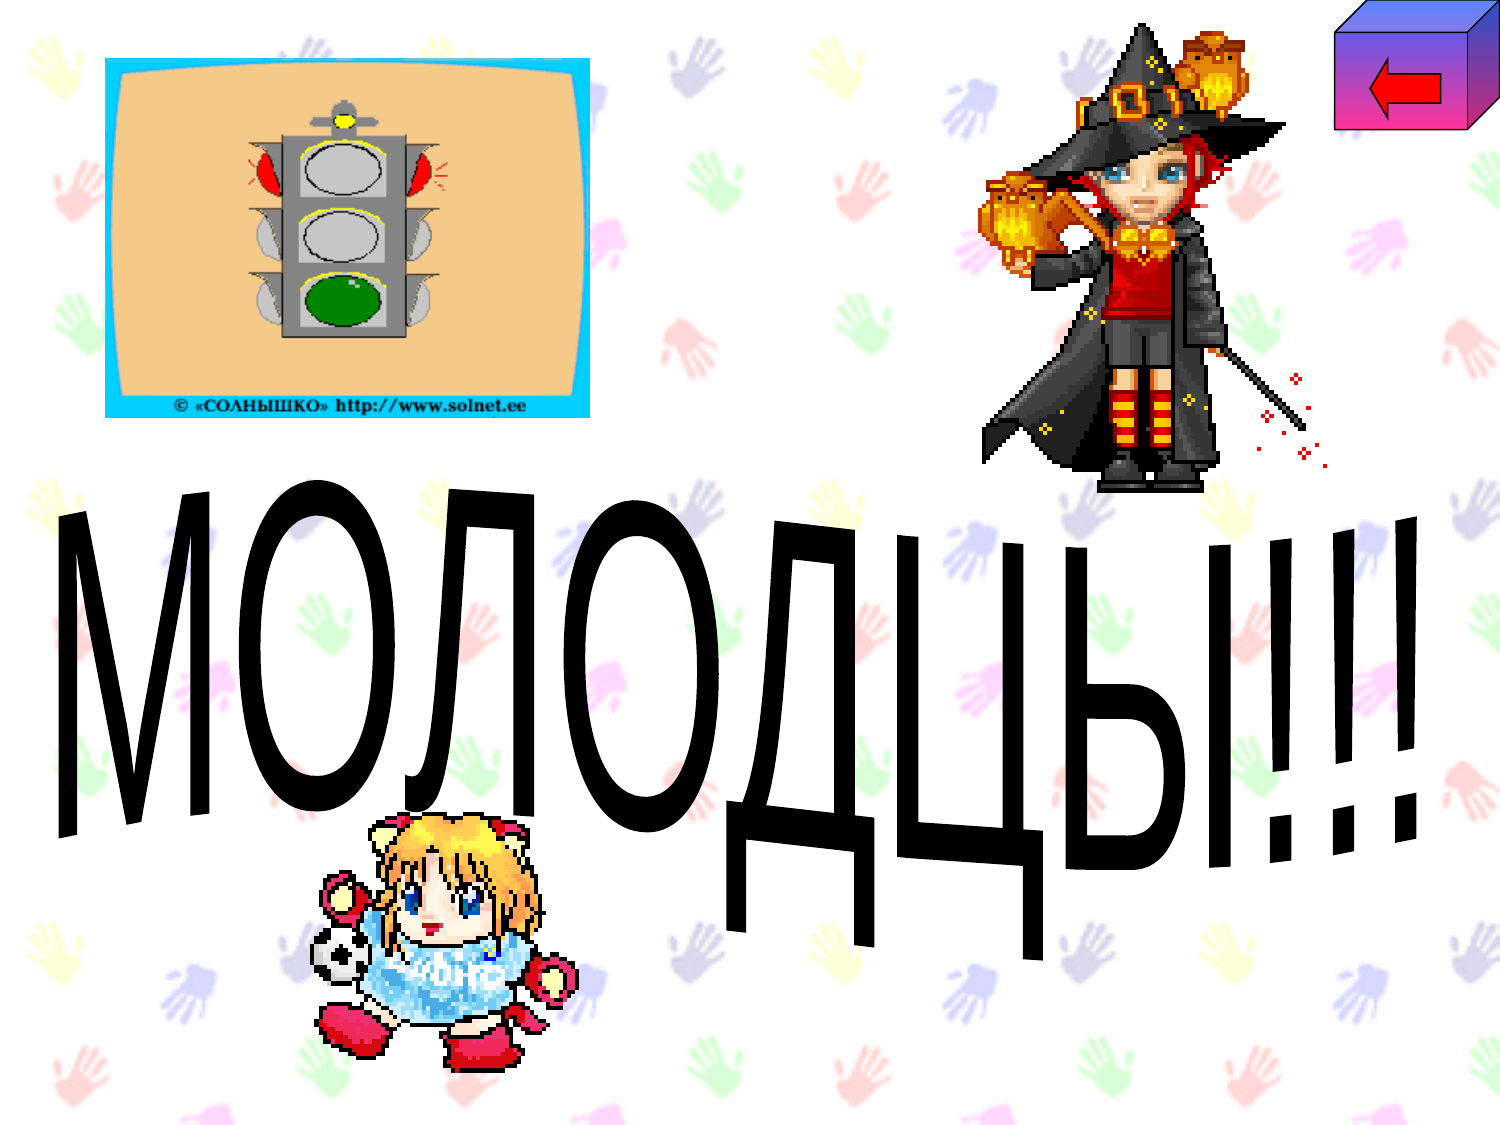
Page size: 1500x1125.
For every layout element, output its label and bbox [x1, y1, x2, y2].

picture [0, 0, 1500, 1125]
text_box [1349, 0, 1500, 130]
